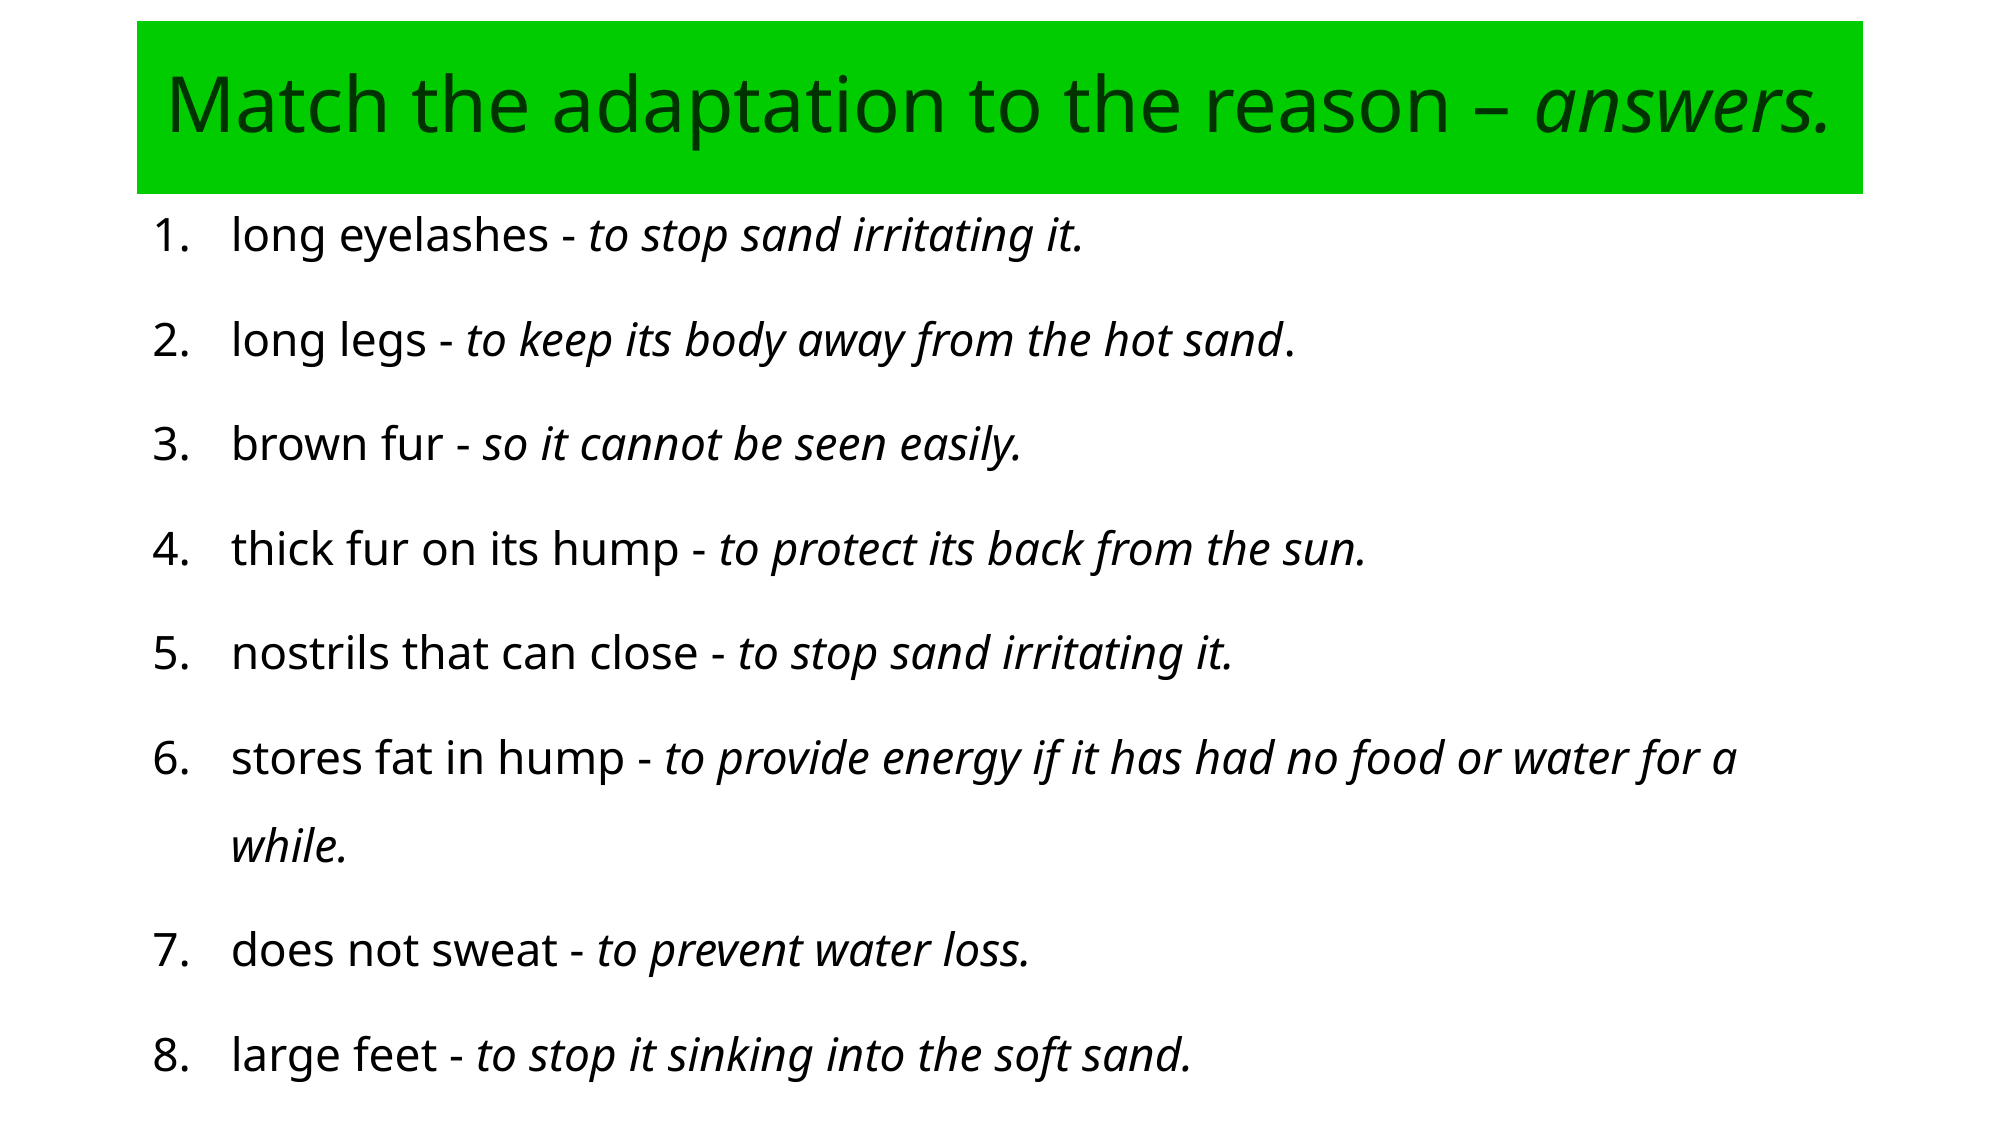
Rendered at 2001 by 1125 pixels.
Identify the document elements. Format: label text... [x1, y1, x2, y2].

title Match the adaptation to the reason – answers. [137, 21, 1863, 165]
list long eyelashes - to stop sand irritating it. long legs - to keep its body away from the hot sand. brown fur - so it cannot be seen easily. thick fur on its hump - to protect its back from the sun. nostrils that can close - to stop sand irritating it. stores fat in hump - to provide energy if it has had no food or water for a while. does not sweat - to prevent water loss. large feet - to stop it sinking into the soft sand. [137, 165, 1863, 1090]
